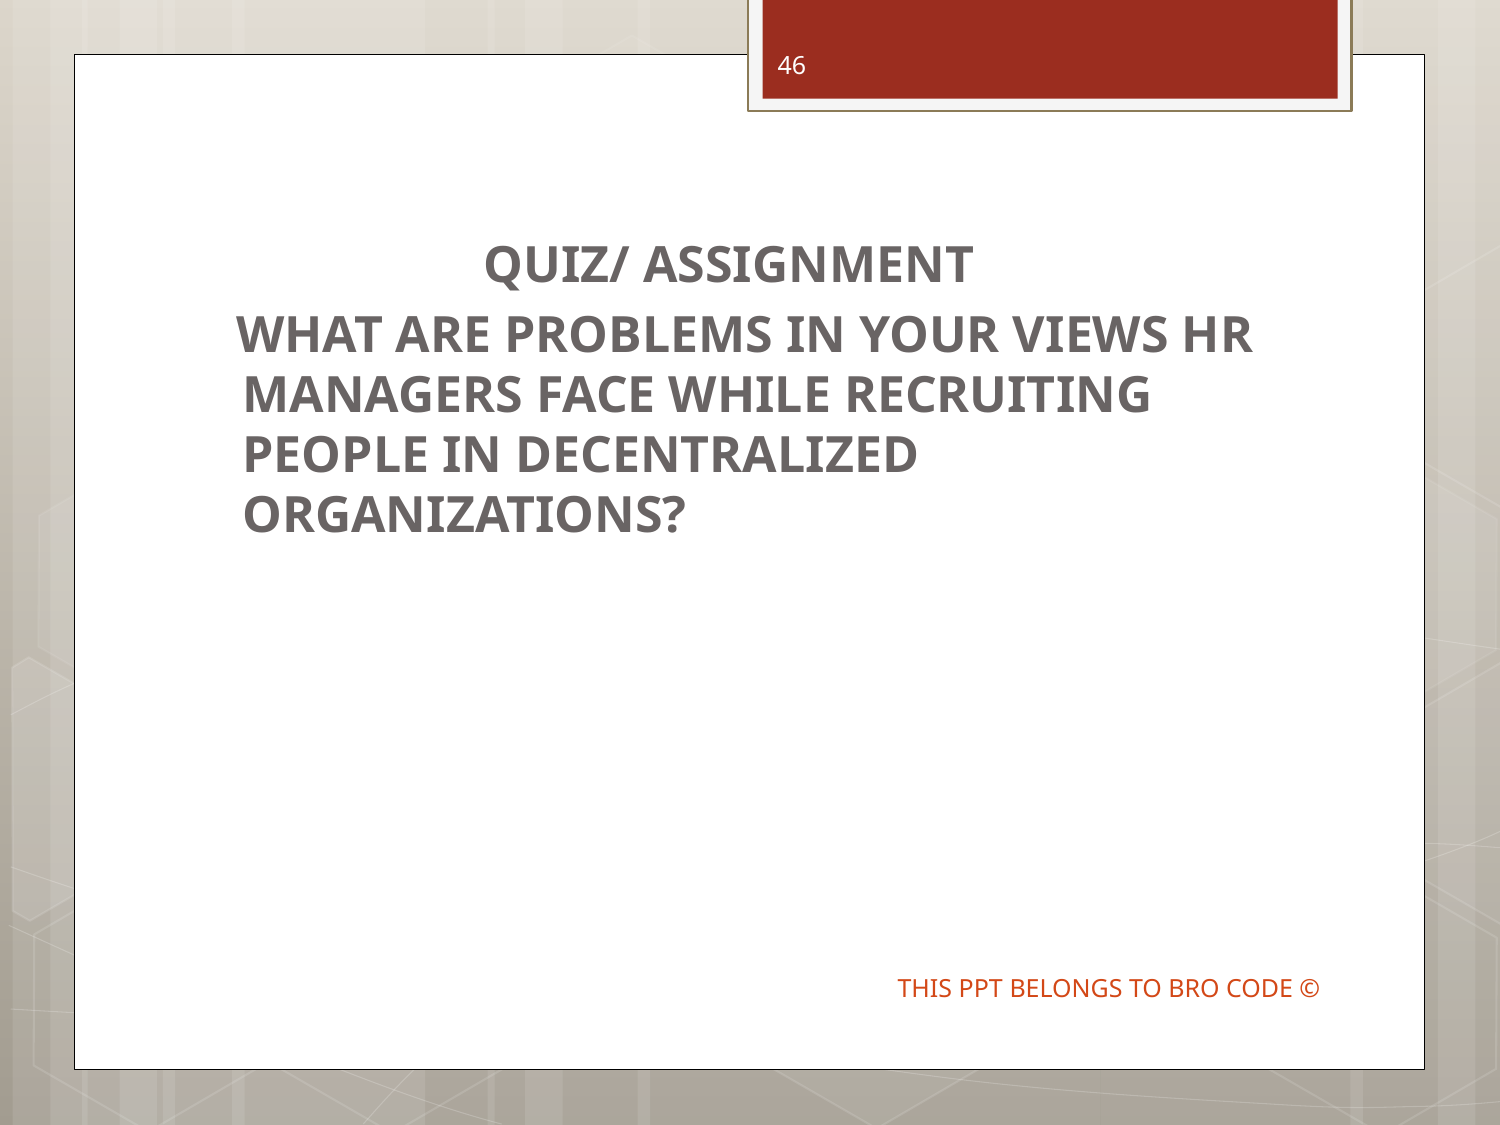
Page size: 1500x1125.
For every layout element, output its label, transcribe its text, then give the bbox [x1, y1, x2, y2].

list QUIZ/ ASSIGNMENT WHAT ARE PROBLEMS IN YOUR VIEWS HR MANAGERS FACE WHILE RECRUITING PEOPLE IN DECENTRALIZED ORGANIZATIONS? [171, 224, 1283, 957]
footer THIS PPT BELONGS TO BRO CODE © [761, 960, 1336, 1020]
slide_number 46 [762, 36, 982, 97]
